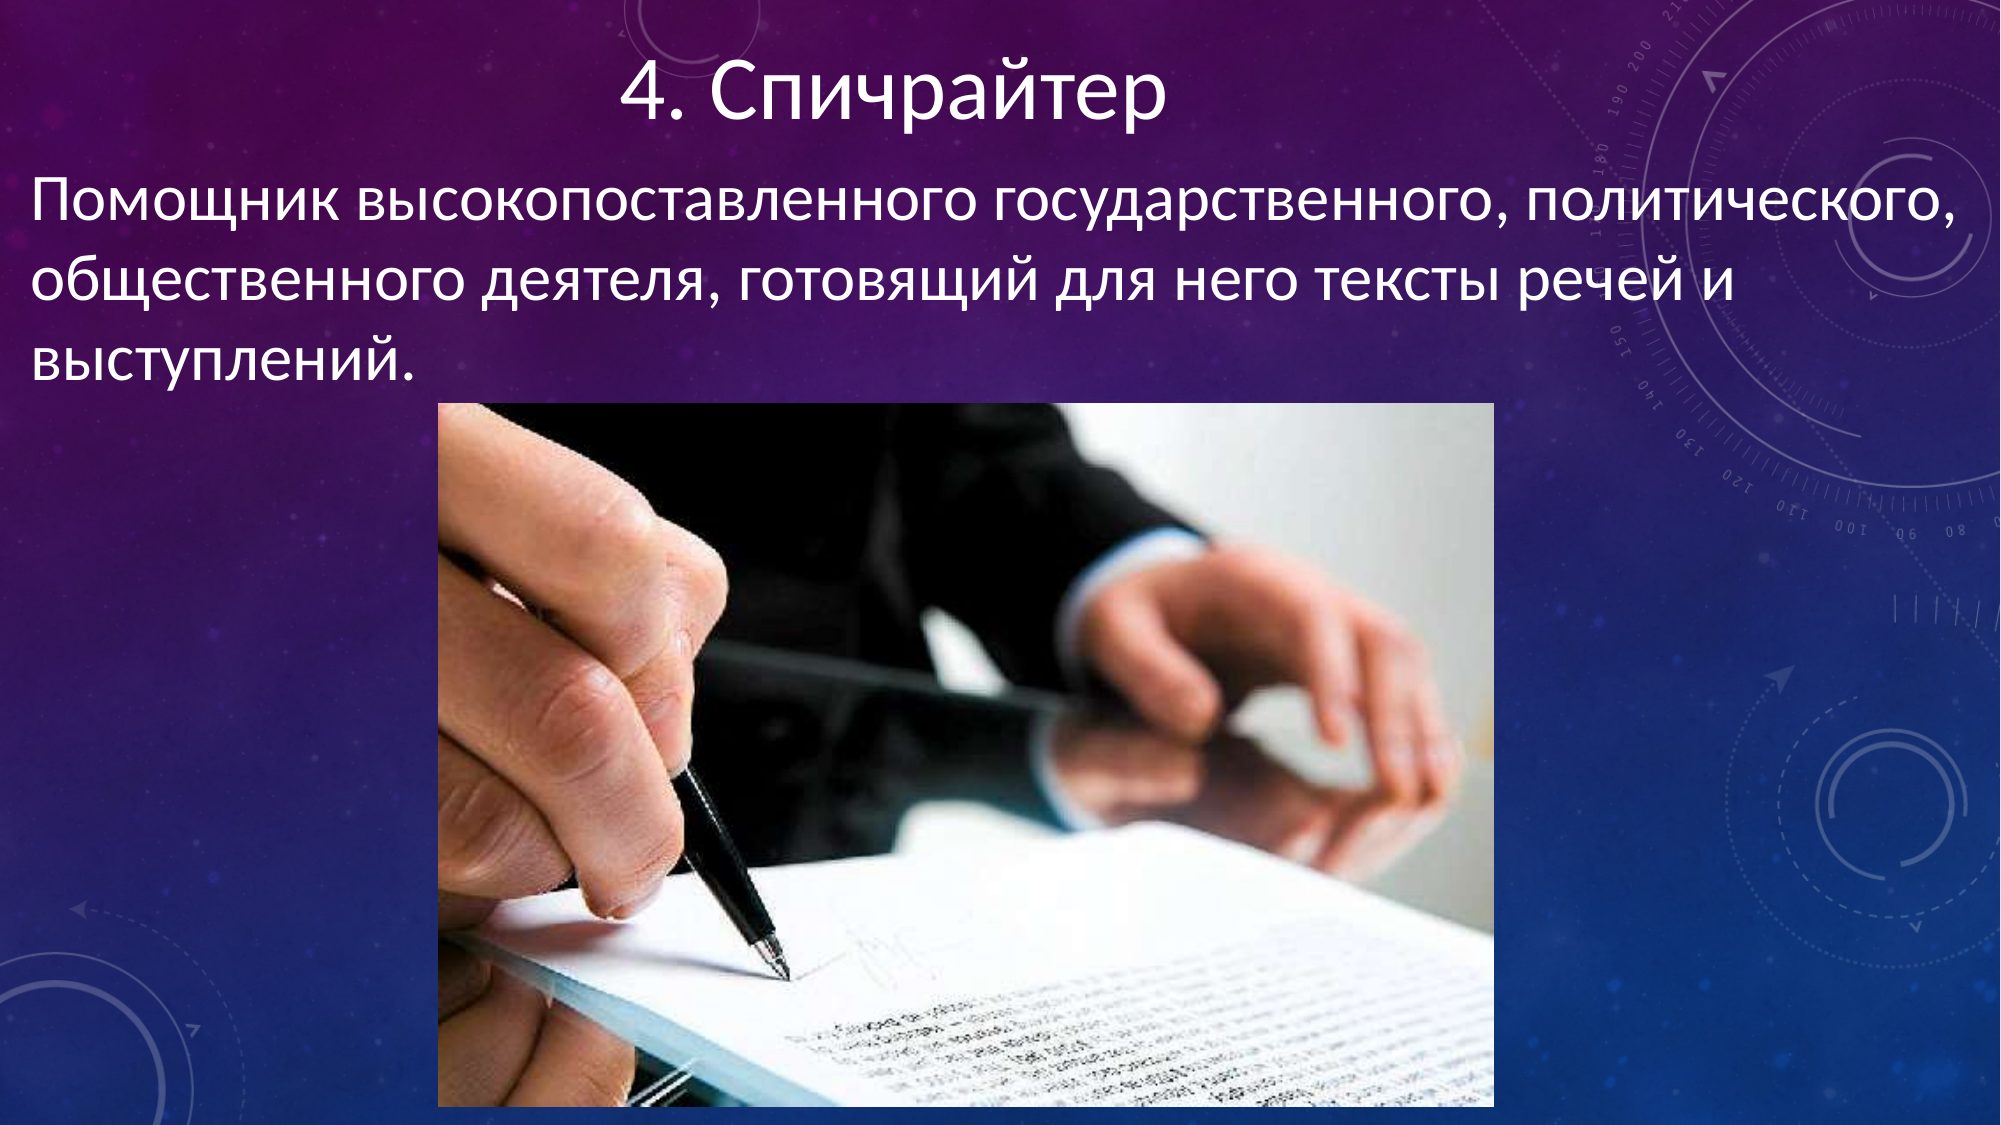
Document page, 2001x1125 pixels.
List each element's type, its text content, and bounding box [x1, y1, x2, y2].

text_box Помощник высокопоставленного государственного, политического, общественного деятеля, готовящий для него тексты речей и выступлений. [15, 146, 2000, 401]
picture [0, 0, 2001, 1125]
text_box 4. Спичрайтер [604, 20, 1554, 145]
